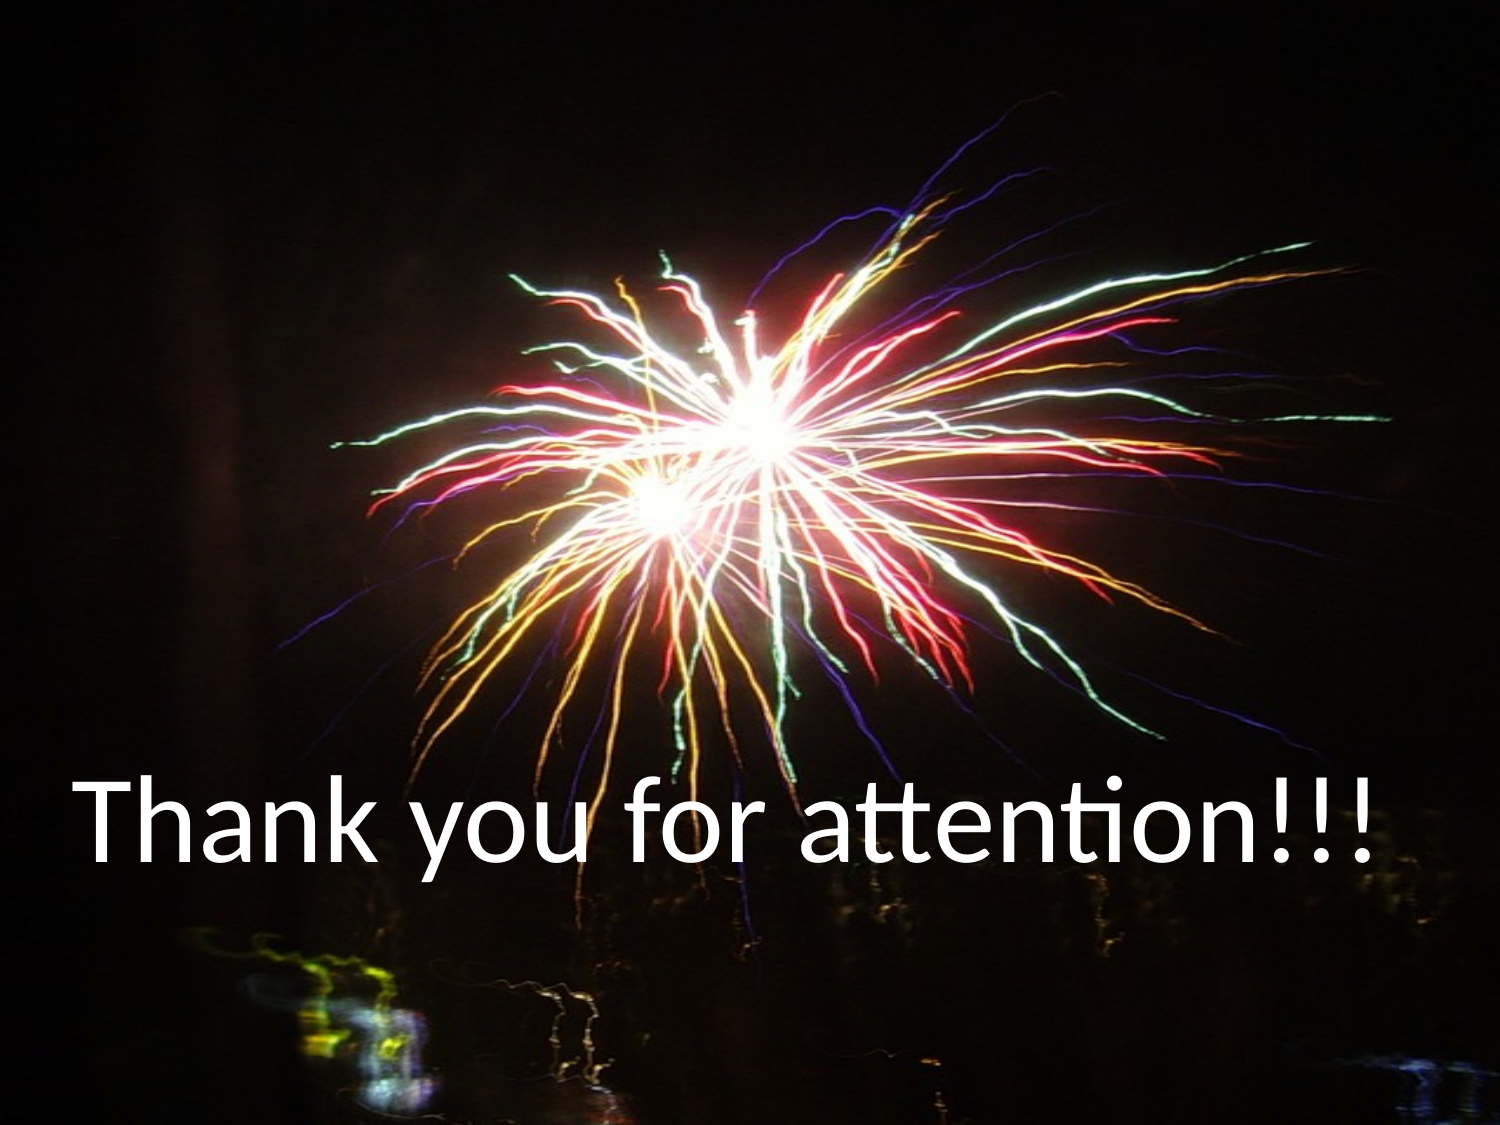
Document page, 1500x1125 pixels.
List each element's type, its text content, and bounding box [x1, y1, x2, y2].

list Thank you for attention!!! [0, 761, 1500, 1125]
picture [0, 0, 1500, 761]
